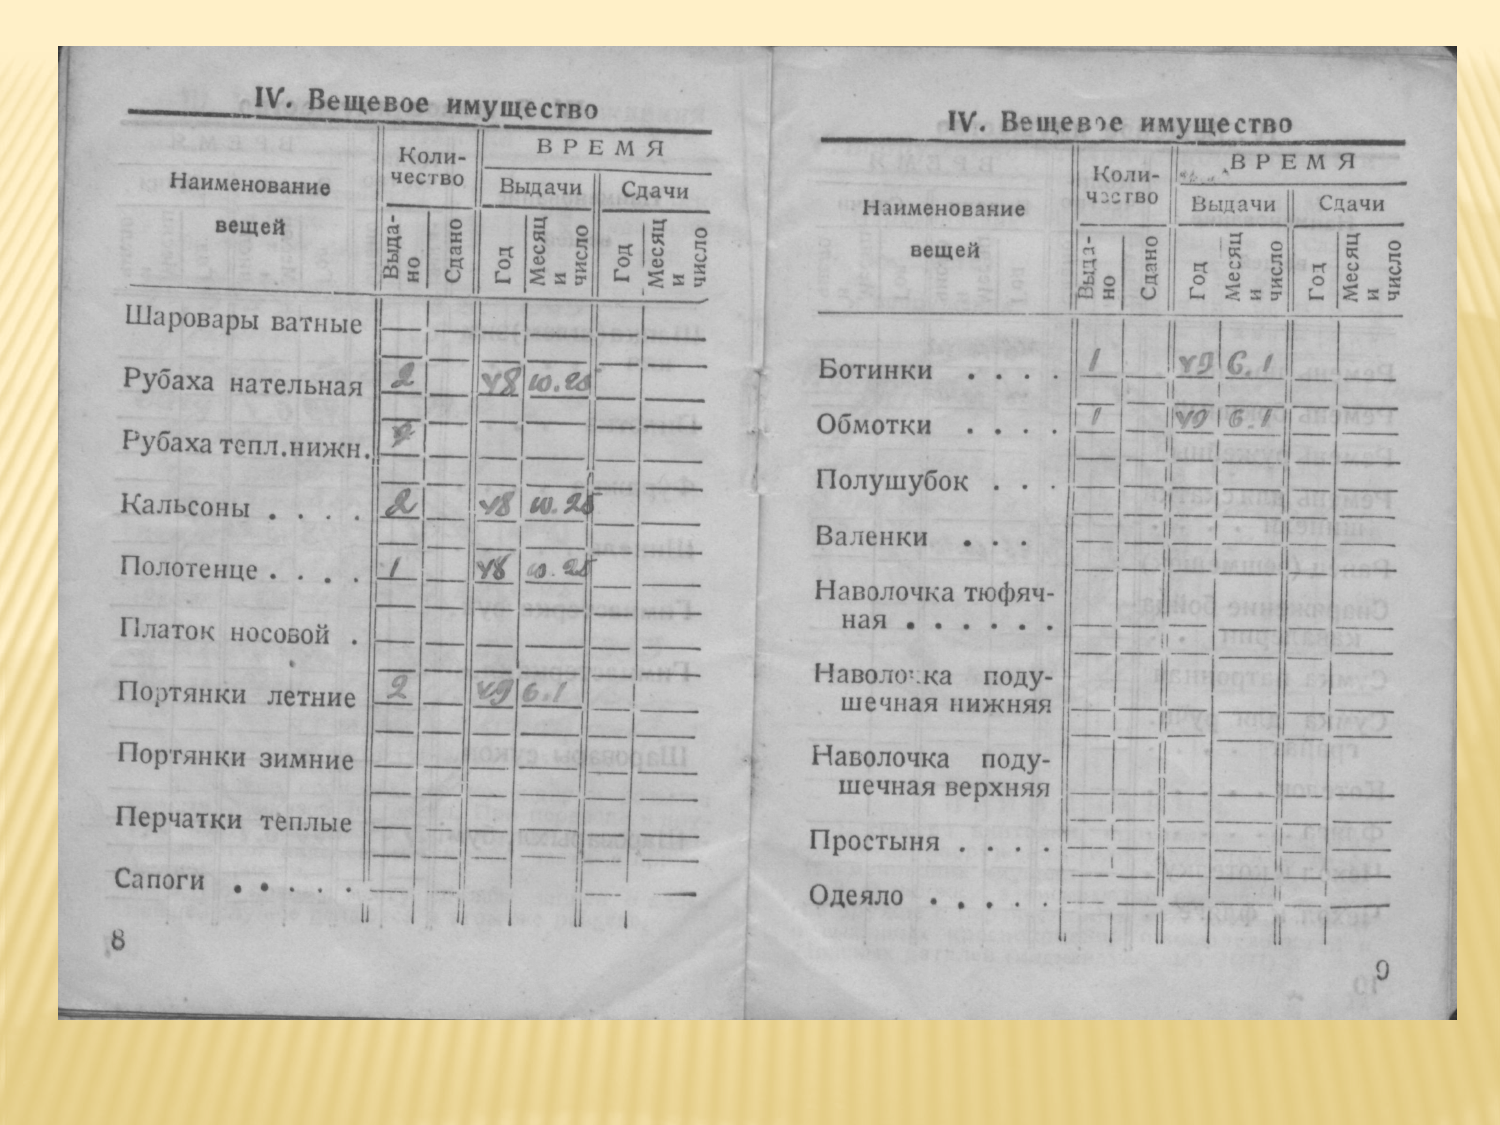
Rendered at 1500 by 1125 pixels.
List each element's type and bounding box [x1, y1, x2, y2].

picture [58, 46, 1457, 1020]
